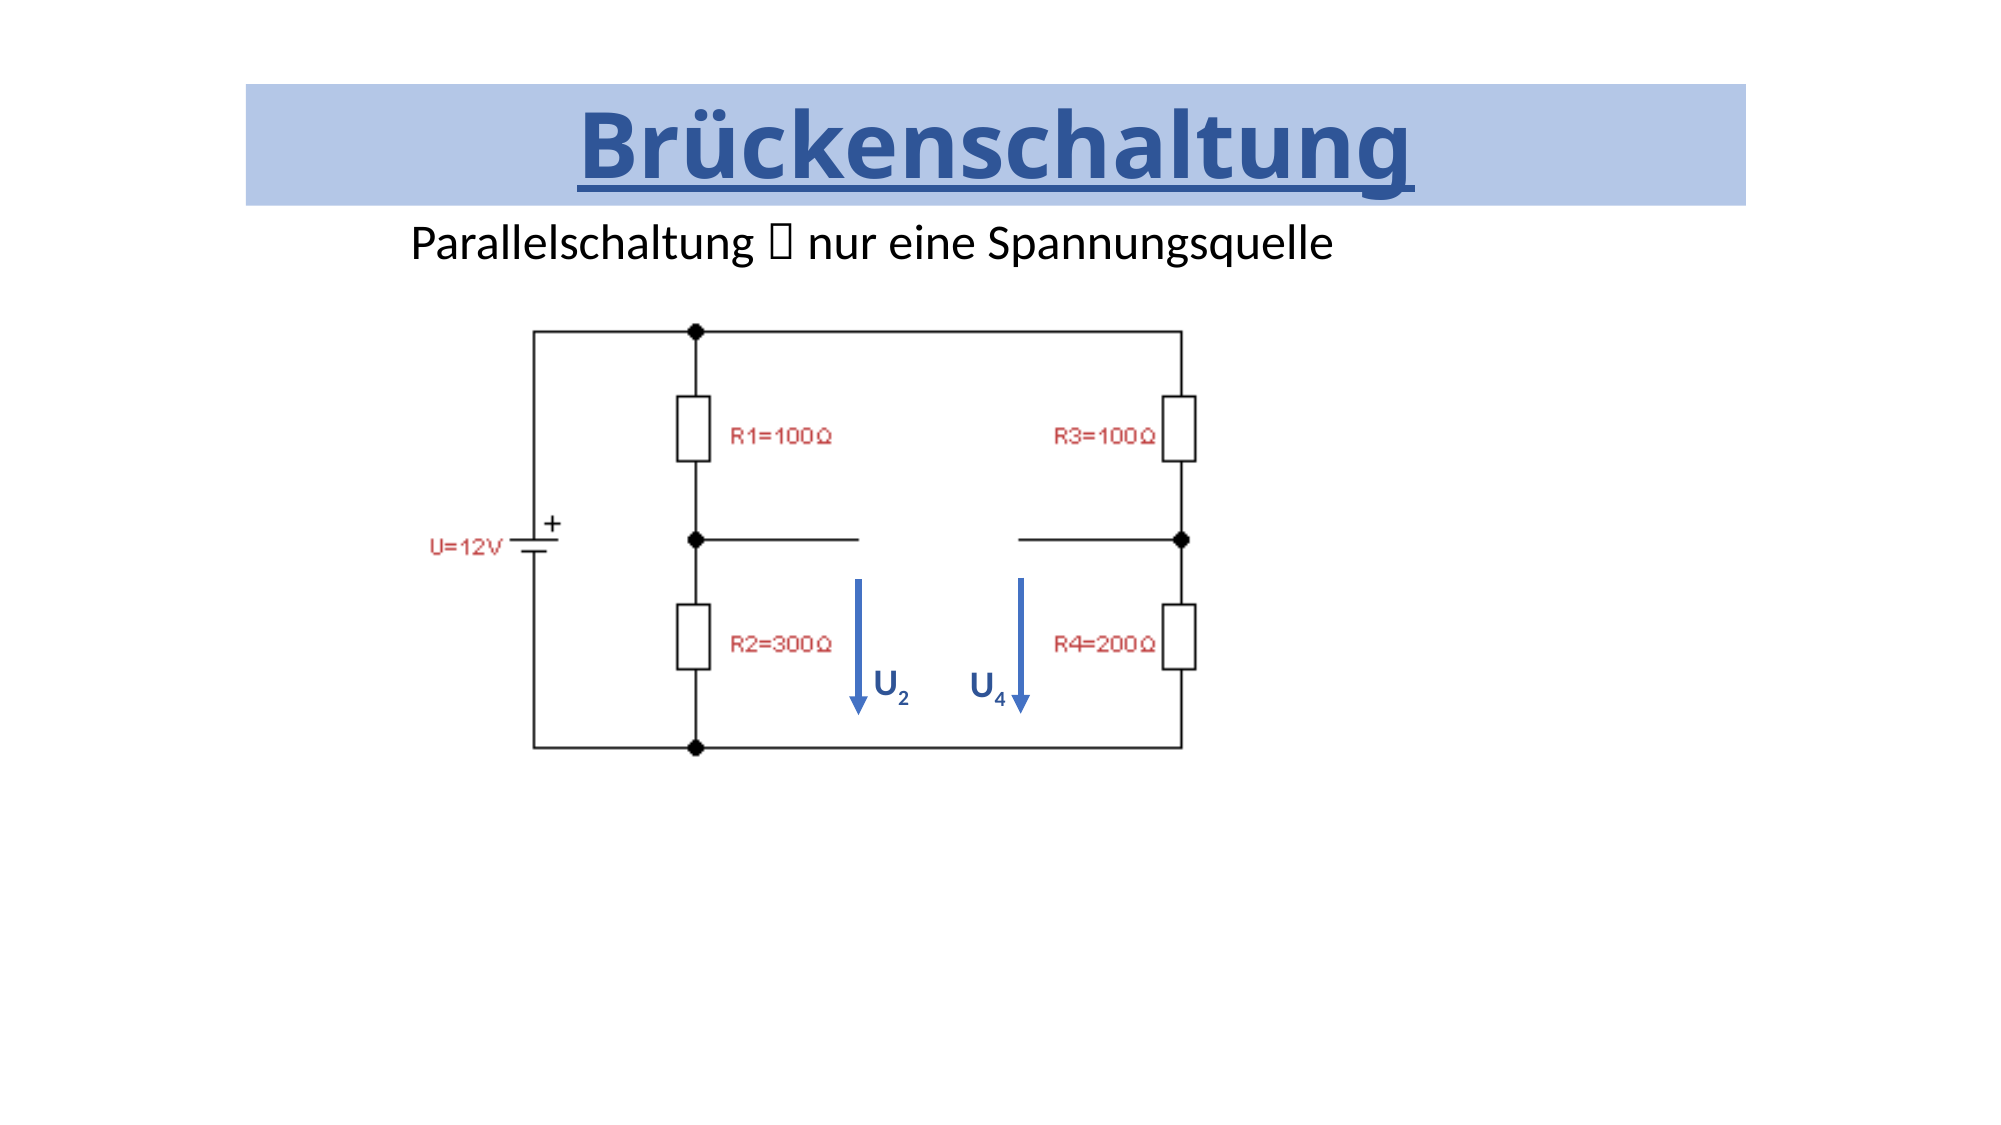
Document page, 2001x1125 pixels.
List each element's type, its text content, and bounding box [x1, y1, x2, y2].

picture [422, 300, 1223, 777]
subtitle Parallelschaltung  nur eine Spannungsquelle [245, 208, 1746, 992]
title Brückenschaltung [245, 84, 1746, 206]
